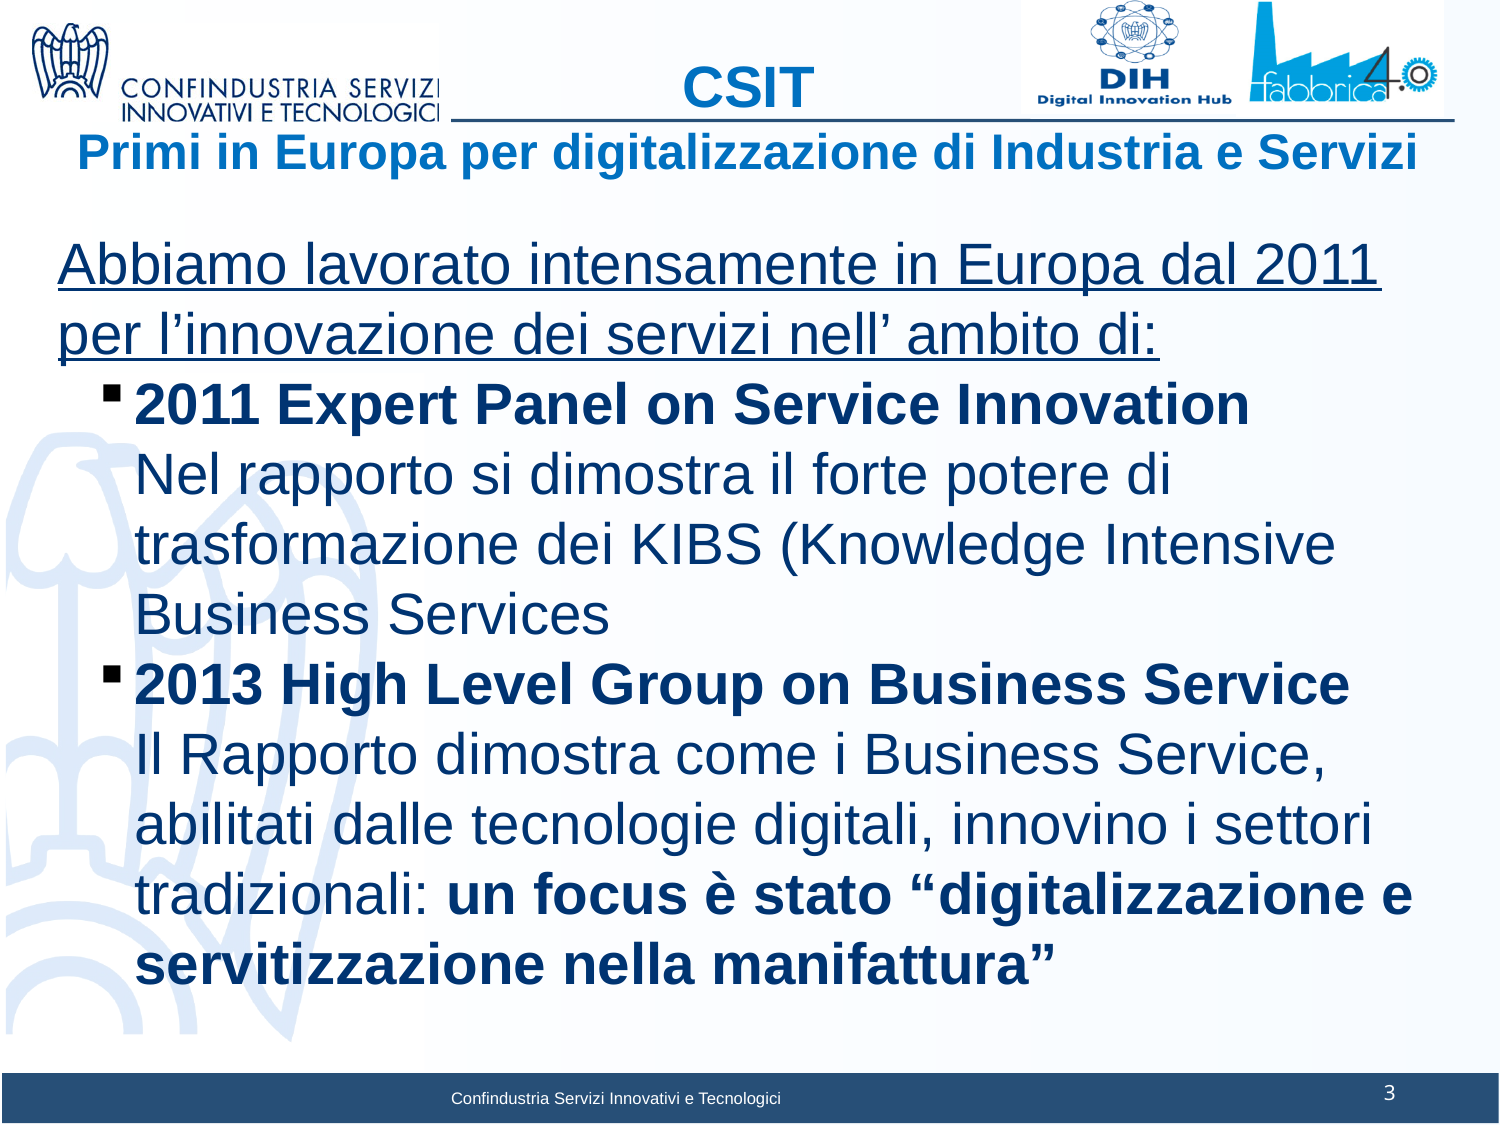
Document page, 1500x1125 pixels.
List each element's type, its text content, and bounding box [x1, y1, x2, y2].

picture [32, 23, 439, 122]
picture [1021, 0, 1444, 118]
text_box CSIT Primi in Europa per digitalizzazione di Industria e Servizi [53, 41, 1444, 187]
text_box Abbiamo lavorato intensamente in Europa dal 2011 per l’innovazione dei servizi nell’ ambito di: 2011 Expert Panel on Service Innovation Nel rapporto si dimostra il forte potere di trasformazione dei KIBS (Knowledge Intensive Business Services 2013 High Level Group on Business Service Il Rapporto dimostra come i Business Service, abilitati dalle tecnologie digitali, innovino i settori tradizionali: un focus è stato “digitalizzazione e servitizzazione nella manifattura” [45, 219, 1471, 1056]
